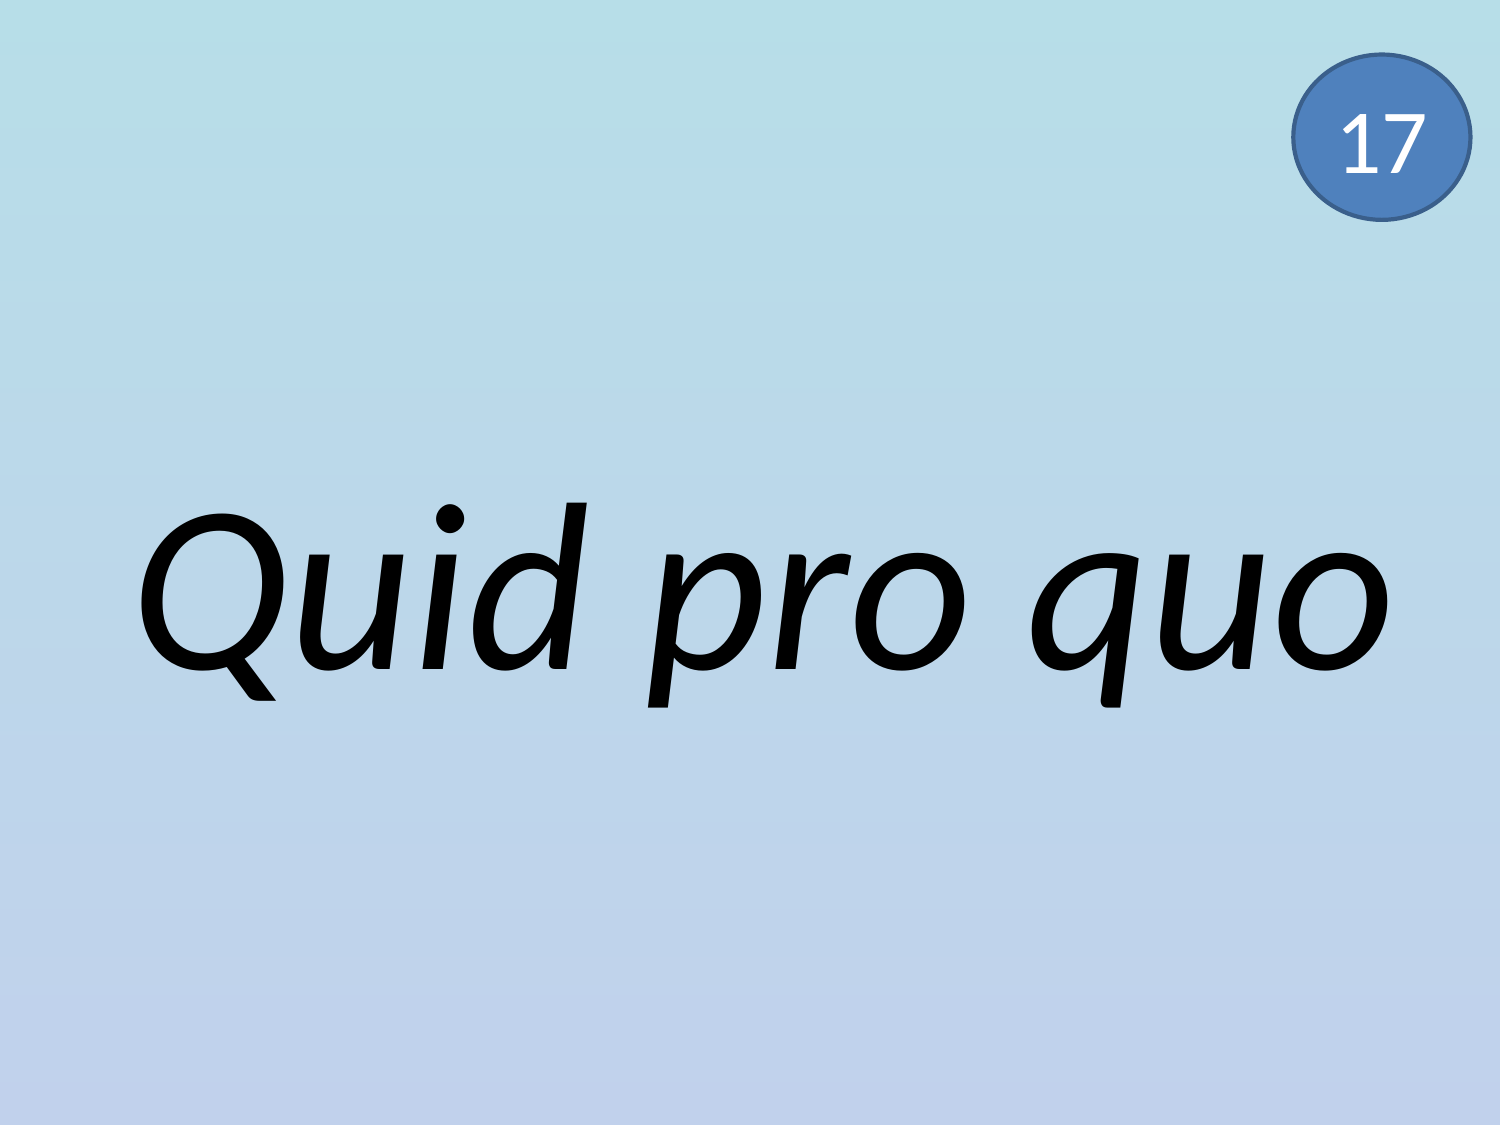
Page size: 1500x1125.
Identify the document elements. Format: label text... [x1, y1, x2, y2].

title Quid pro quo [88, 385, 1439, 762]
text_box 17 [1291, 52, 1473, 222]
